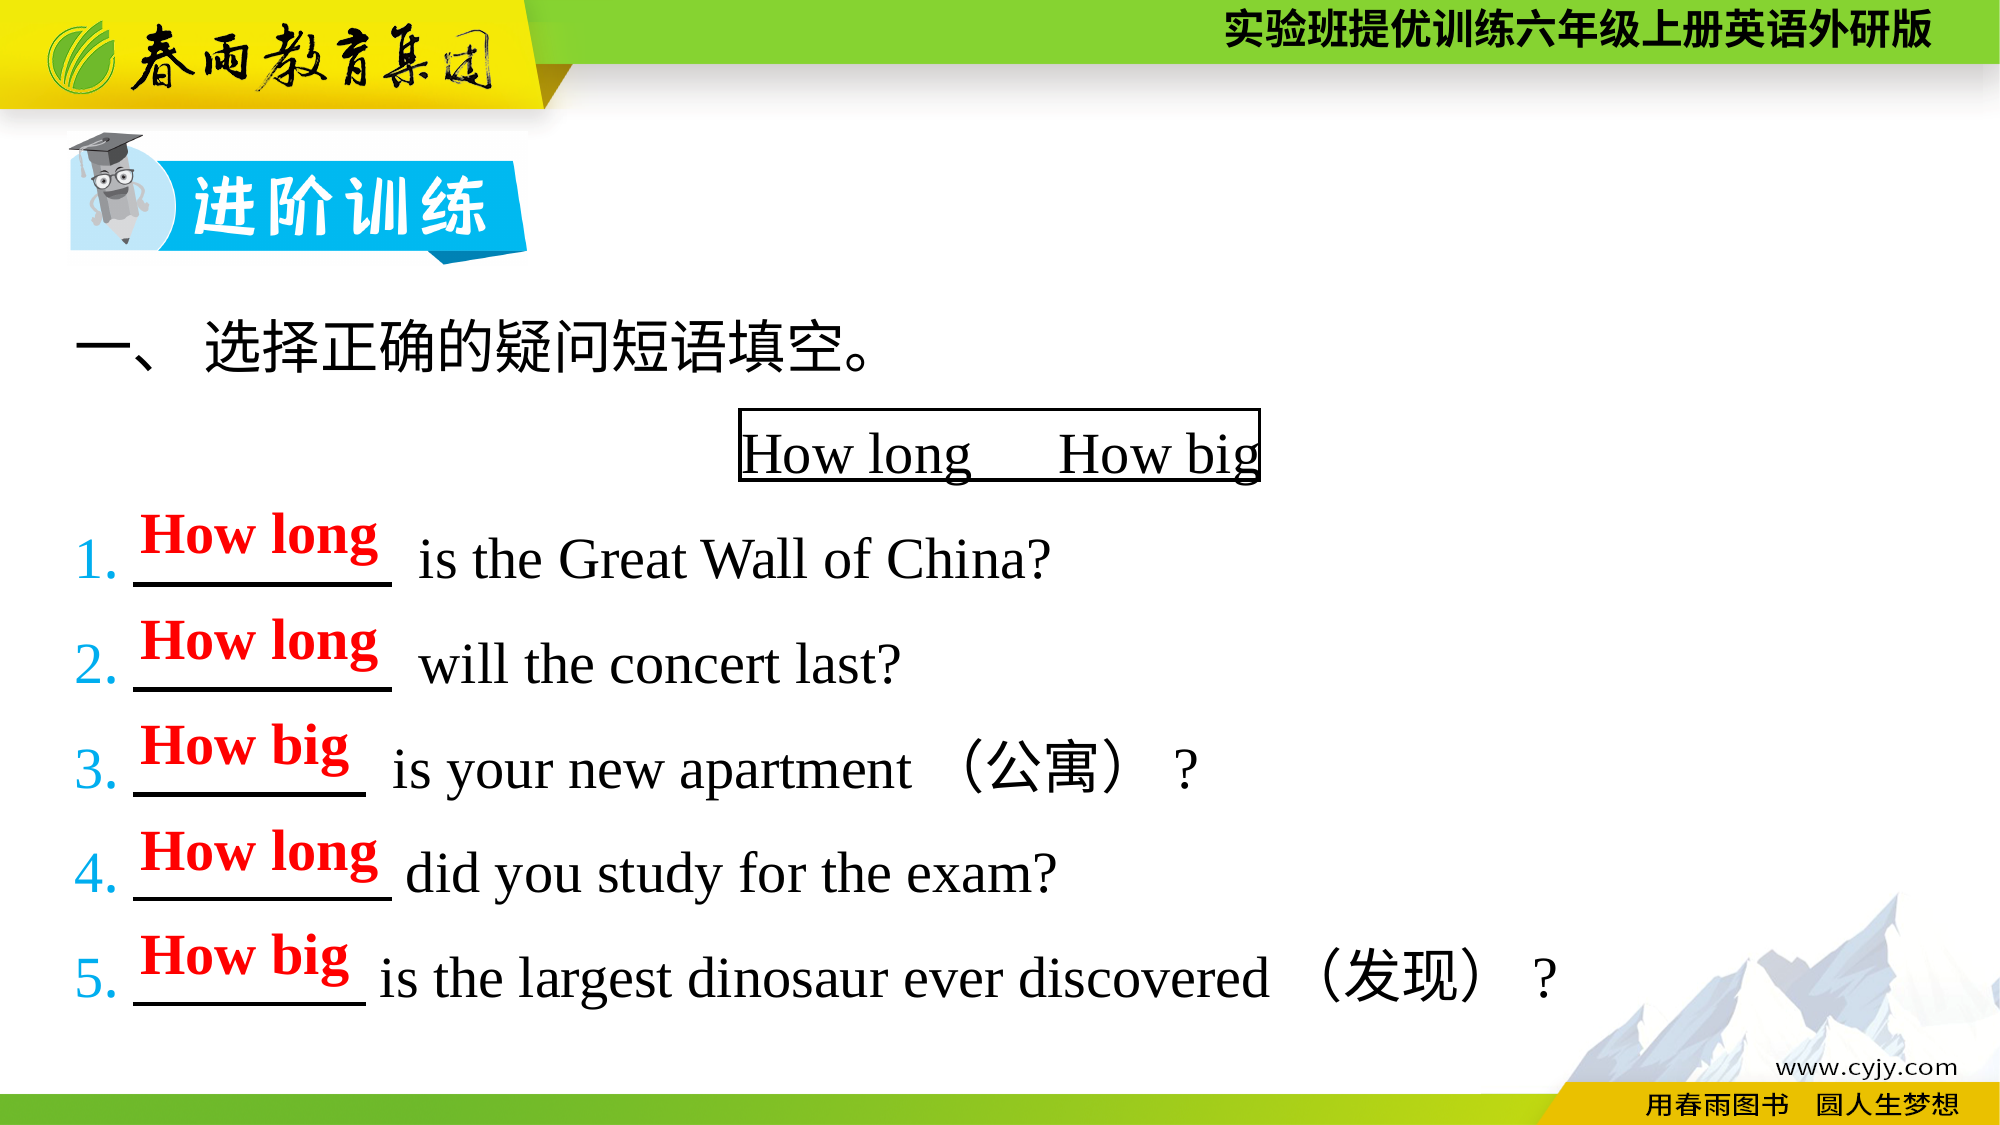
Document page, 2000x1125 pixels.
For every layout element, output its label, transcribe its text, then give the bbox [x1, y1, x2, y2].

text_box How big [125, 698, 374, 784]
text_box How long [125, 804, 410, 890]
text_box How long [125, 593, 410, 679]
list 一、 选择正确的疑问短语填空。 How long How big 1. is the Great Wall of China? 2. will the concert last? 3. is your new apartment（公寓）? 4. did you study for the exam? 5. is the largest dinosaur ever discovered（发现）? [59, 267, 1944, 1012]
text_box [740, 409, 1260, 480]
text_box How big [125, 908, 374, 994]
picture [0, 0, 2000, 1125]
text_box How long [125, 488, 410, 573]
